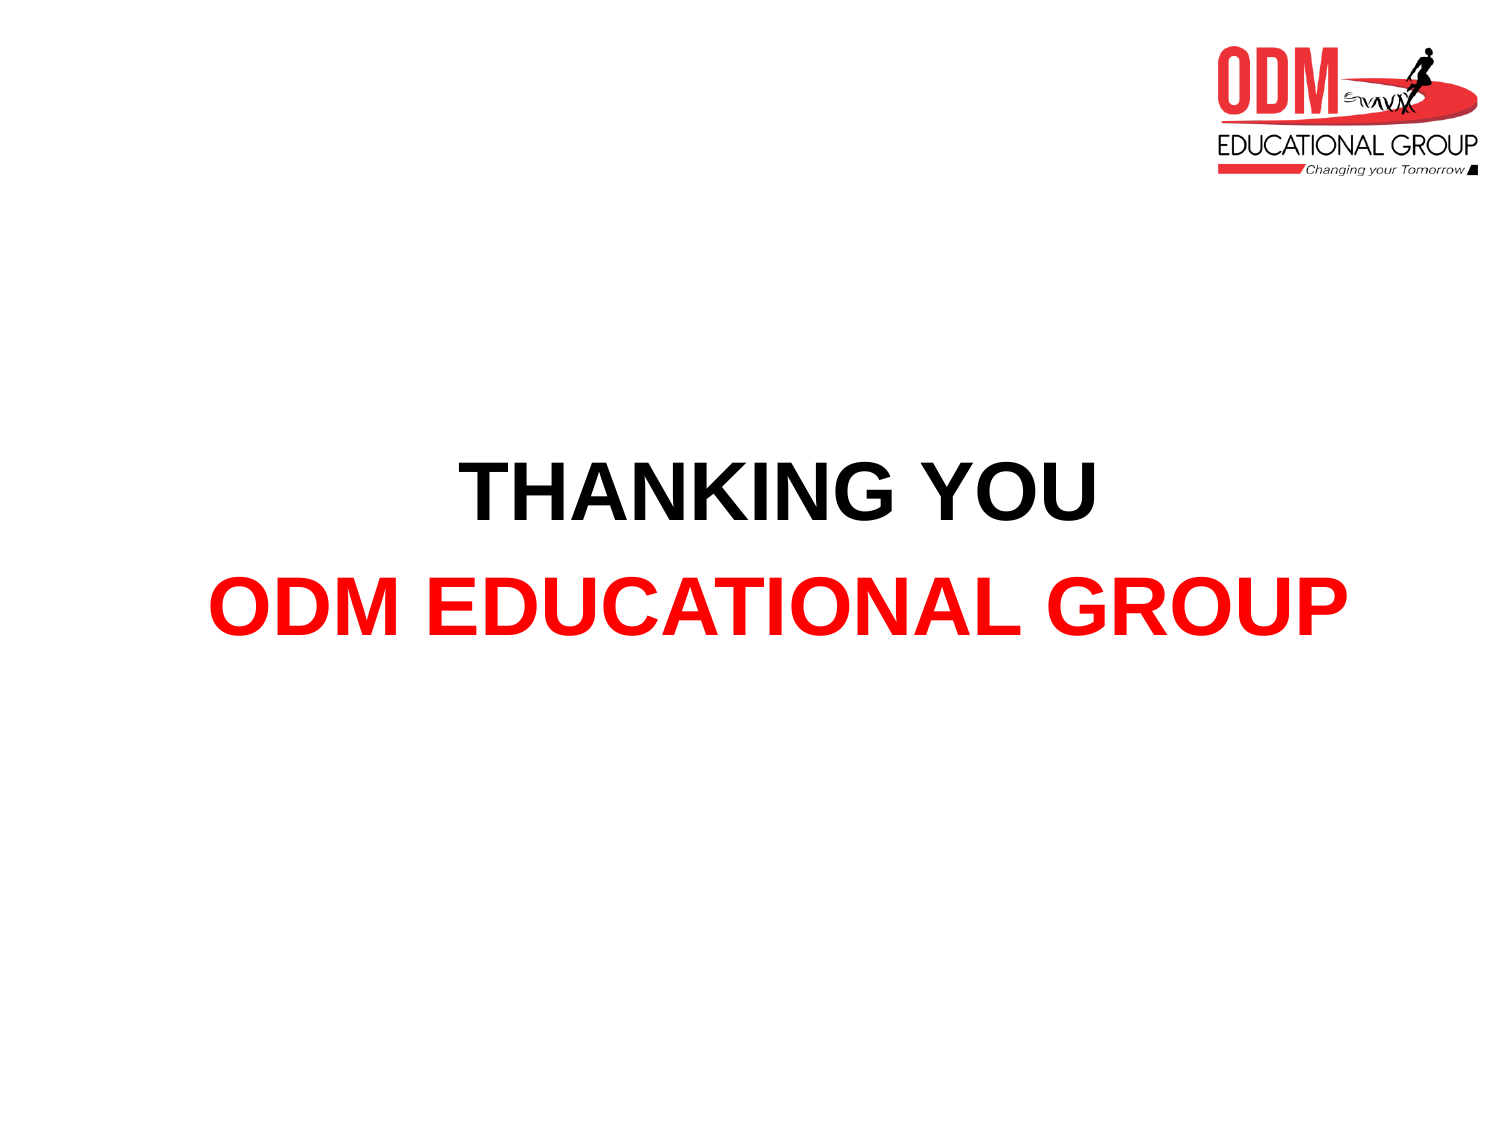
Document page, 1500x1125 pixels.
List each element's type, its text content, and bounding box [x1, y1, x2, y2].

picture [1218, 46, 1478, 176]
text_box THANKING YOU ODM EDUCATIONAL GROUP [101, 262, 1382, 847]
